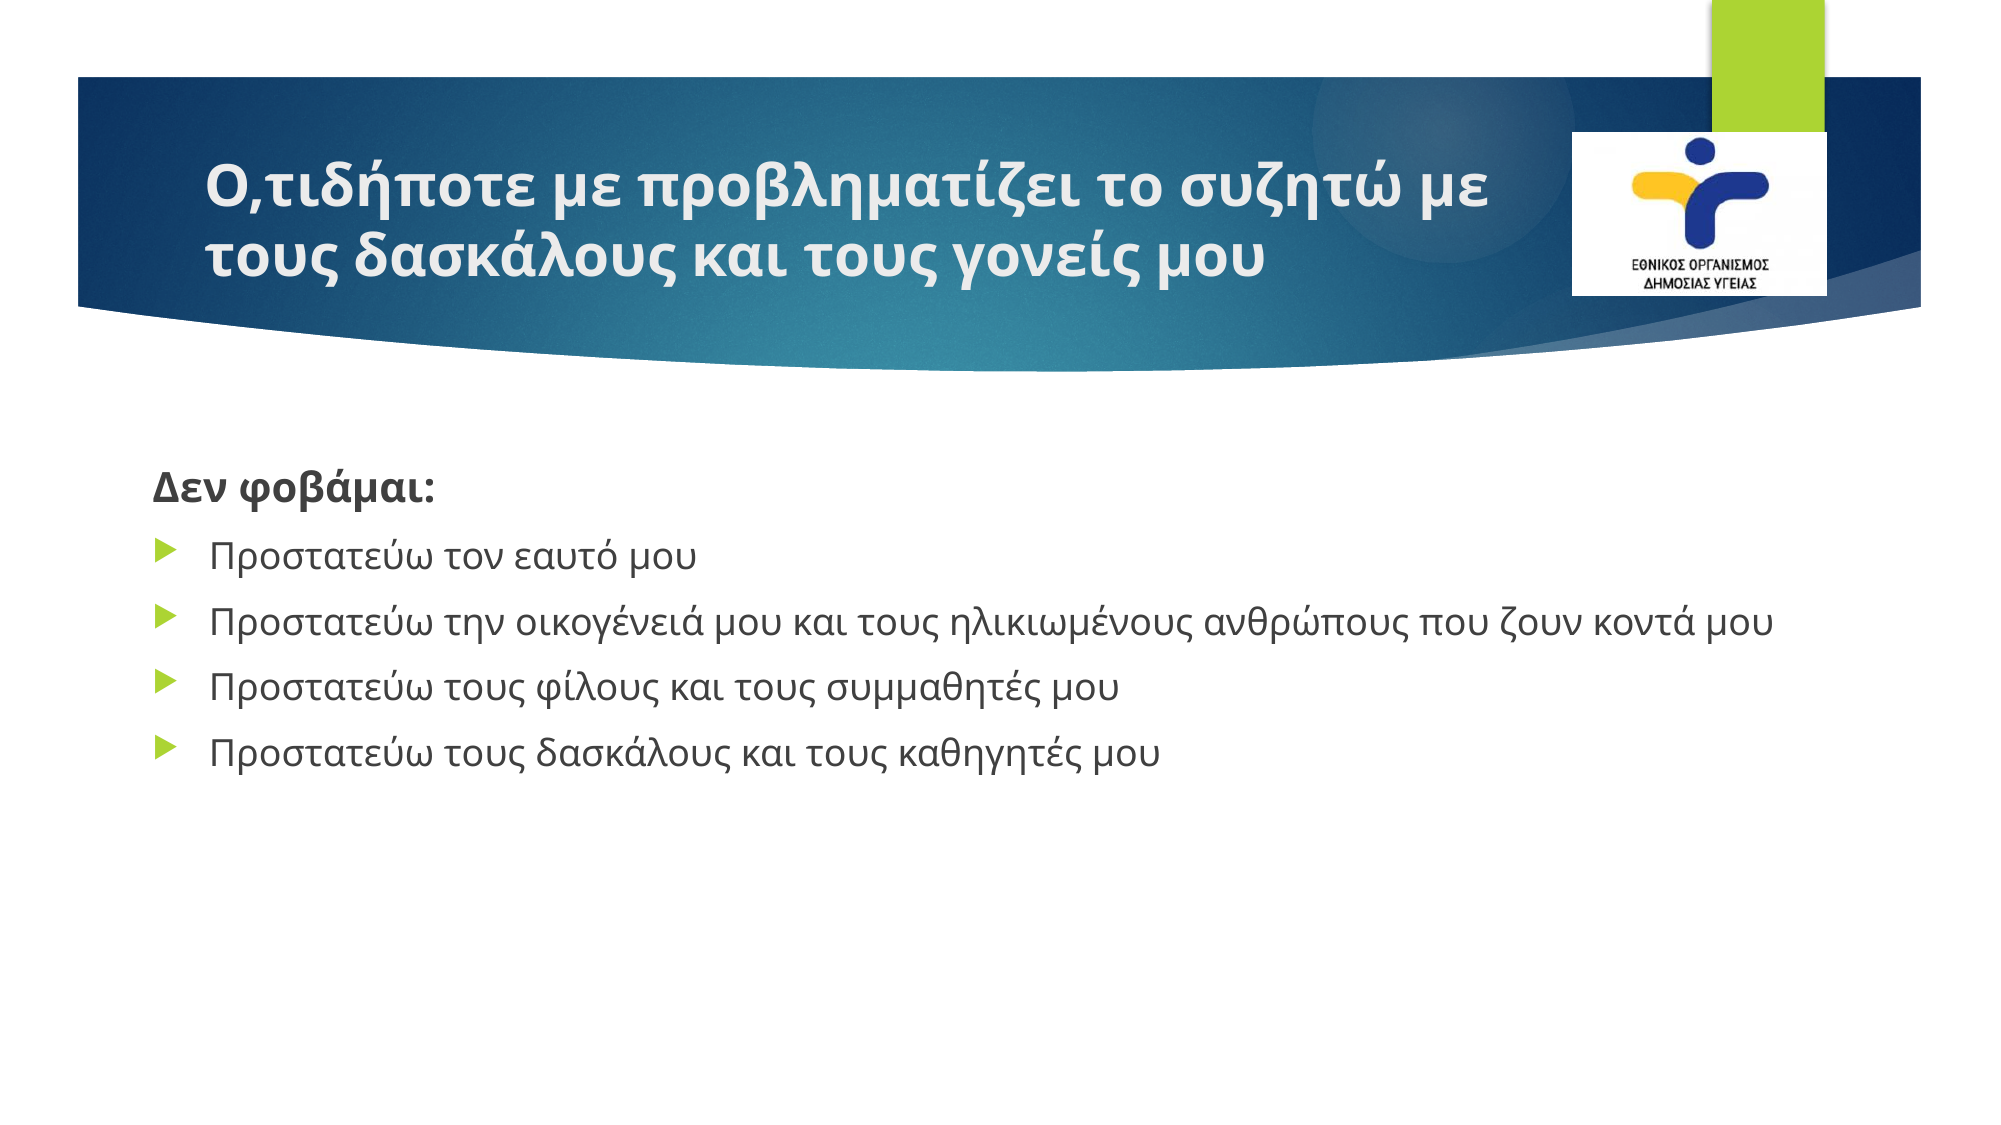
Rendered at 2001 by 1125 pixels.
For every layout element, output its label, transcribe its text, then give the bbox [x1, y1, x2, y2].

title Ο,τιδήποτε με προβληματίζει το συζητώ με τους δασκάλους και τους γονείς μου [189, 159, 1566, 276]
list Δεν φοβάμαι: Προστατεύω τον εαυτό μου Προστατεύω την οικογένειά μου και τους ηλικιωμένους ανθρώπους που ζουν κοντά μου Προστατεύω τους φίλους και τους συμμαθητές μου Προστατεύω τους δασκάλους και τους καθηγητές μου [137, 321, 1863, 1036]
picture [1571, 131, 1827, 296]
